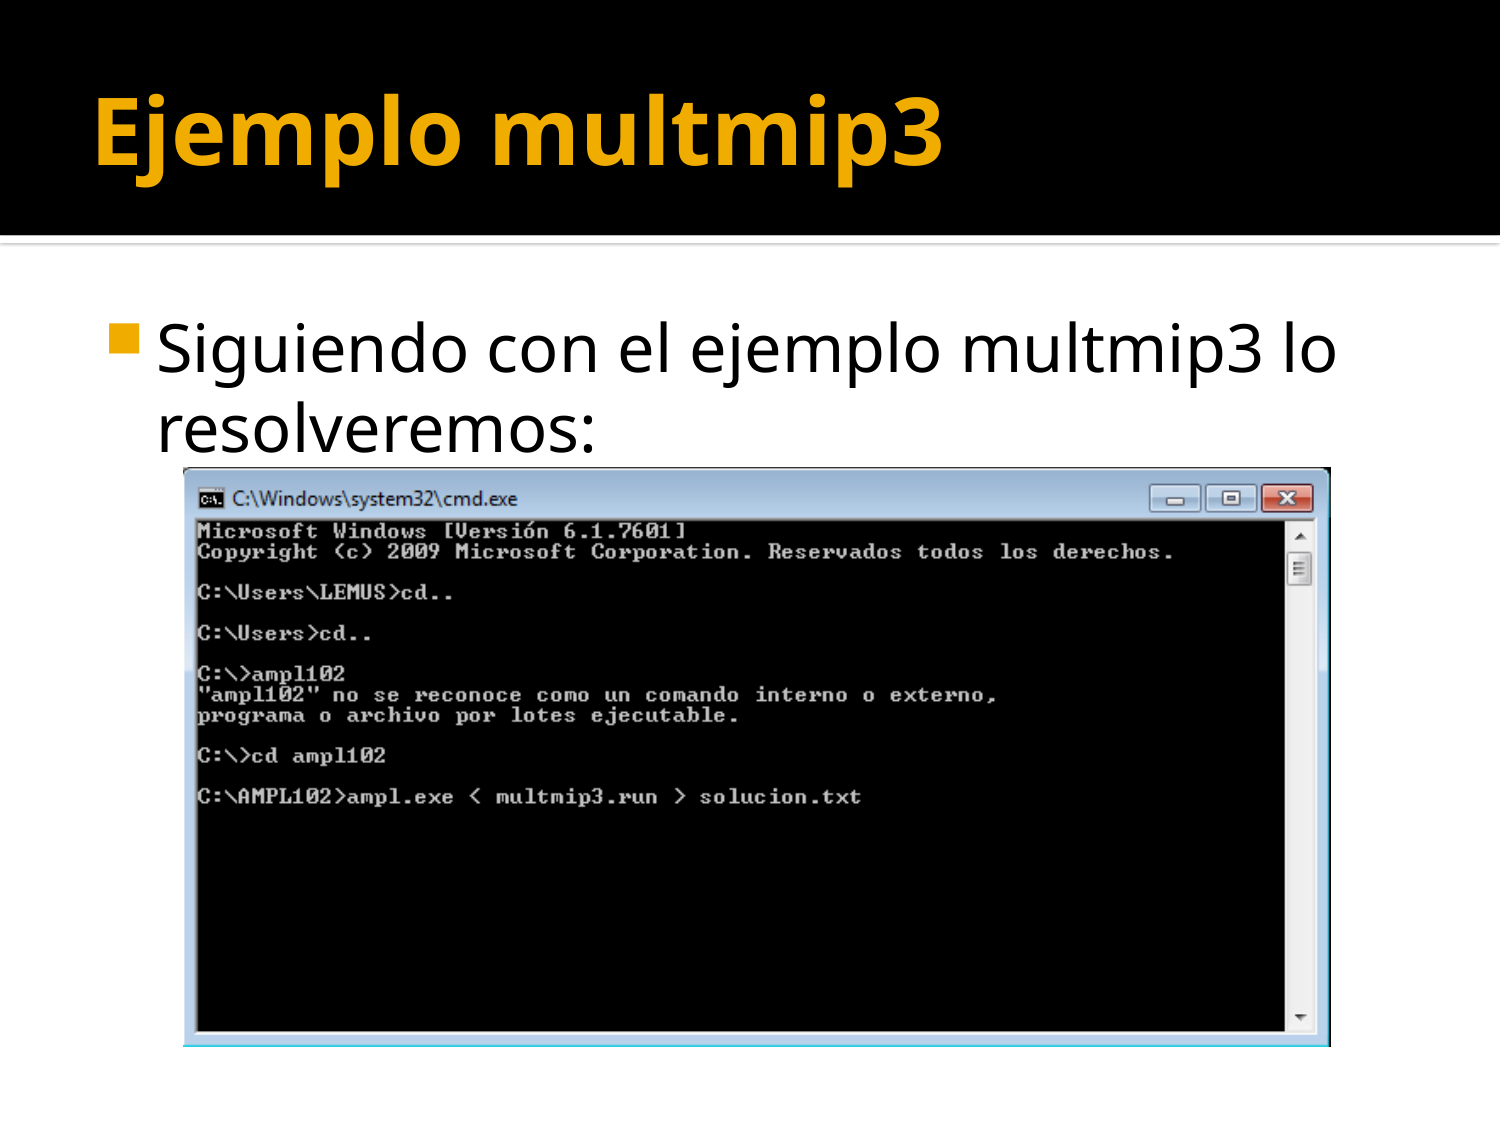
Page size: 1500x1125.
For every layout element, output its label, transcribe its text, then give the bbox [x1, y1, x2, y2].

title Ejemplo multmip3 [75, 25, 1425, 231]
picture [182, 467, 1331, 1047]
list Siguiendo con el ejemplo multmip3 lo resolveremos: [75, 291, 1425, 1050]
